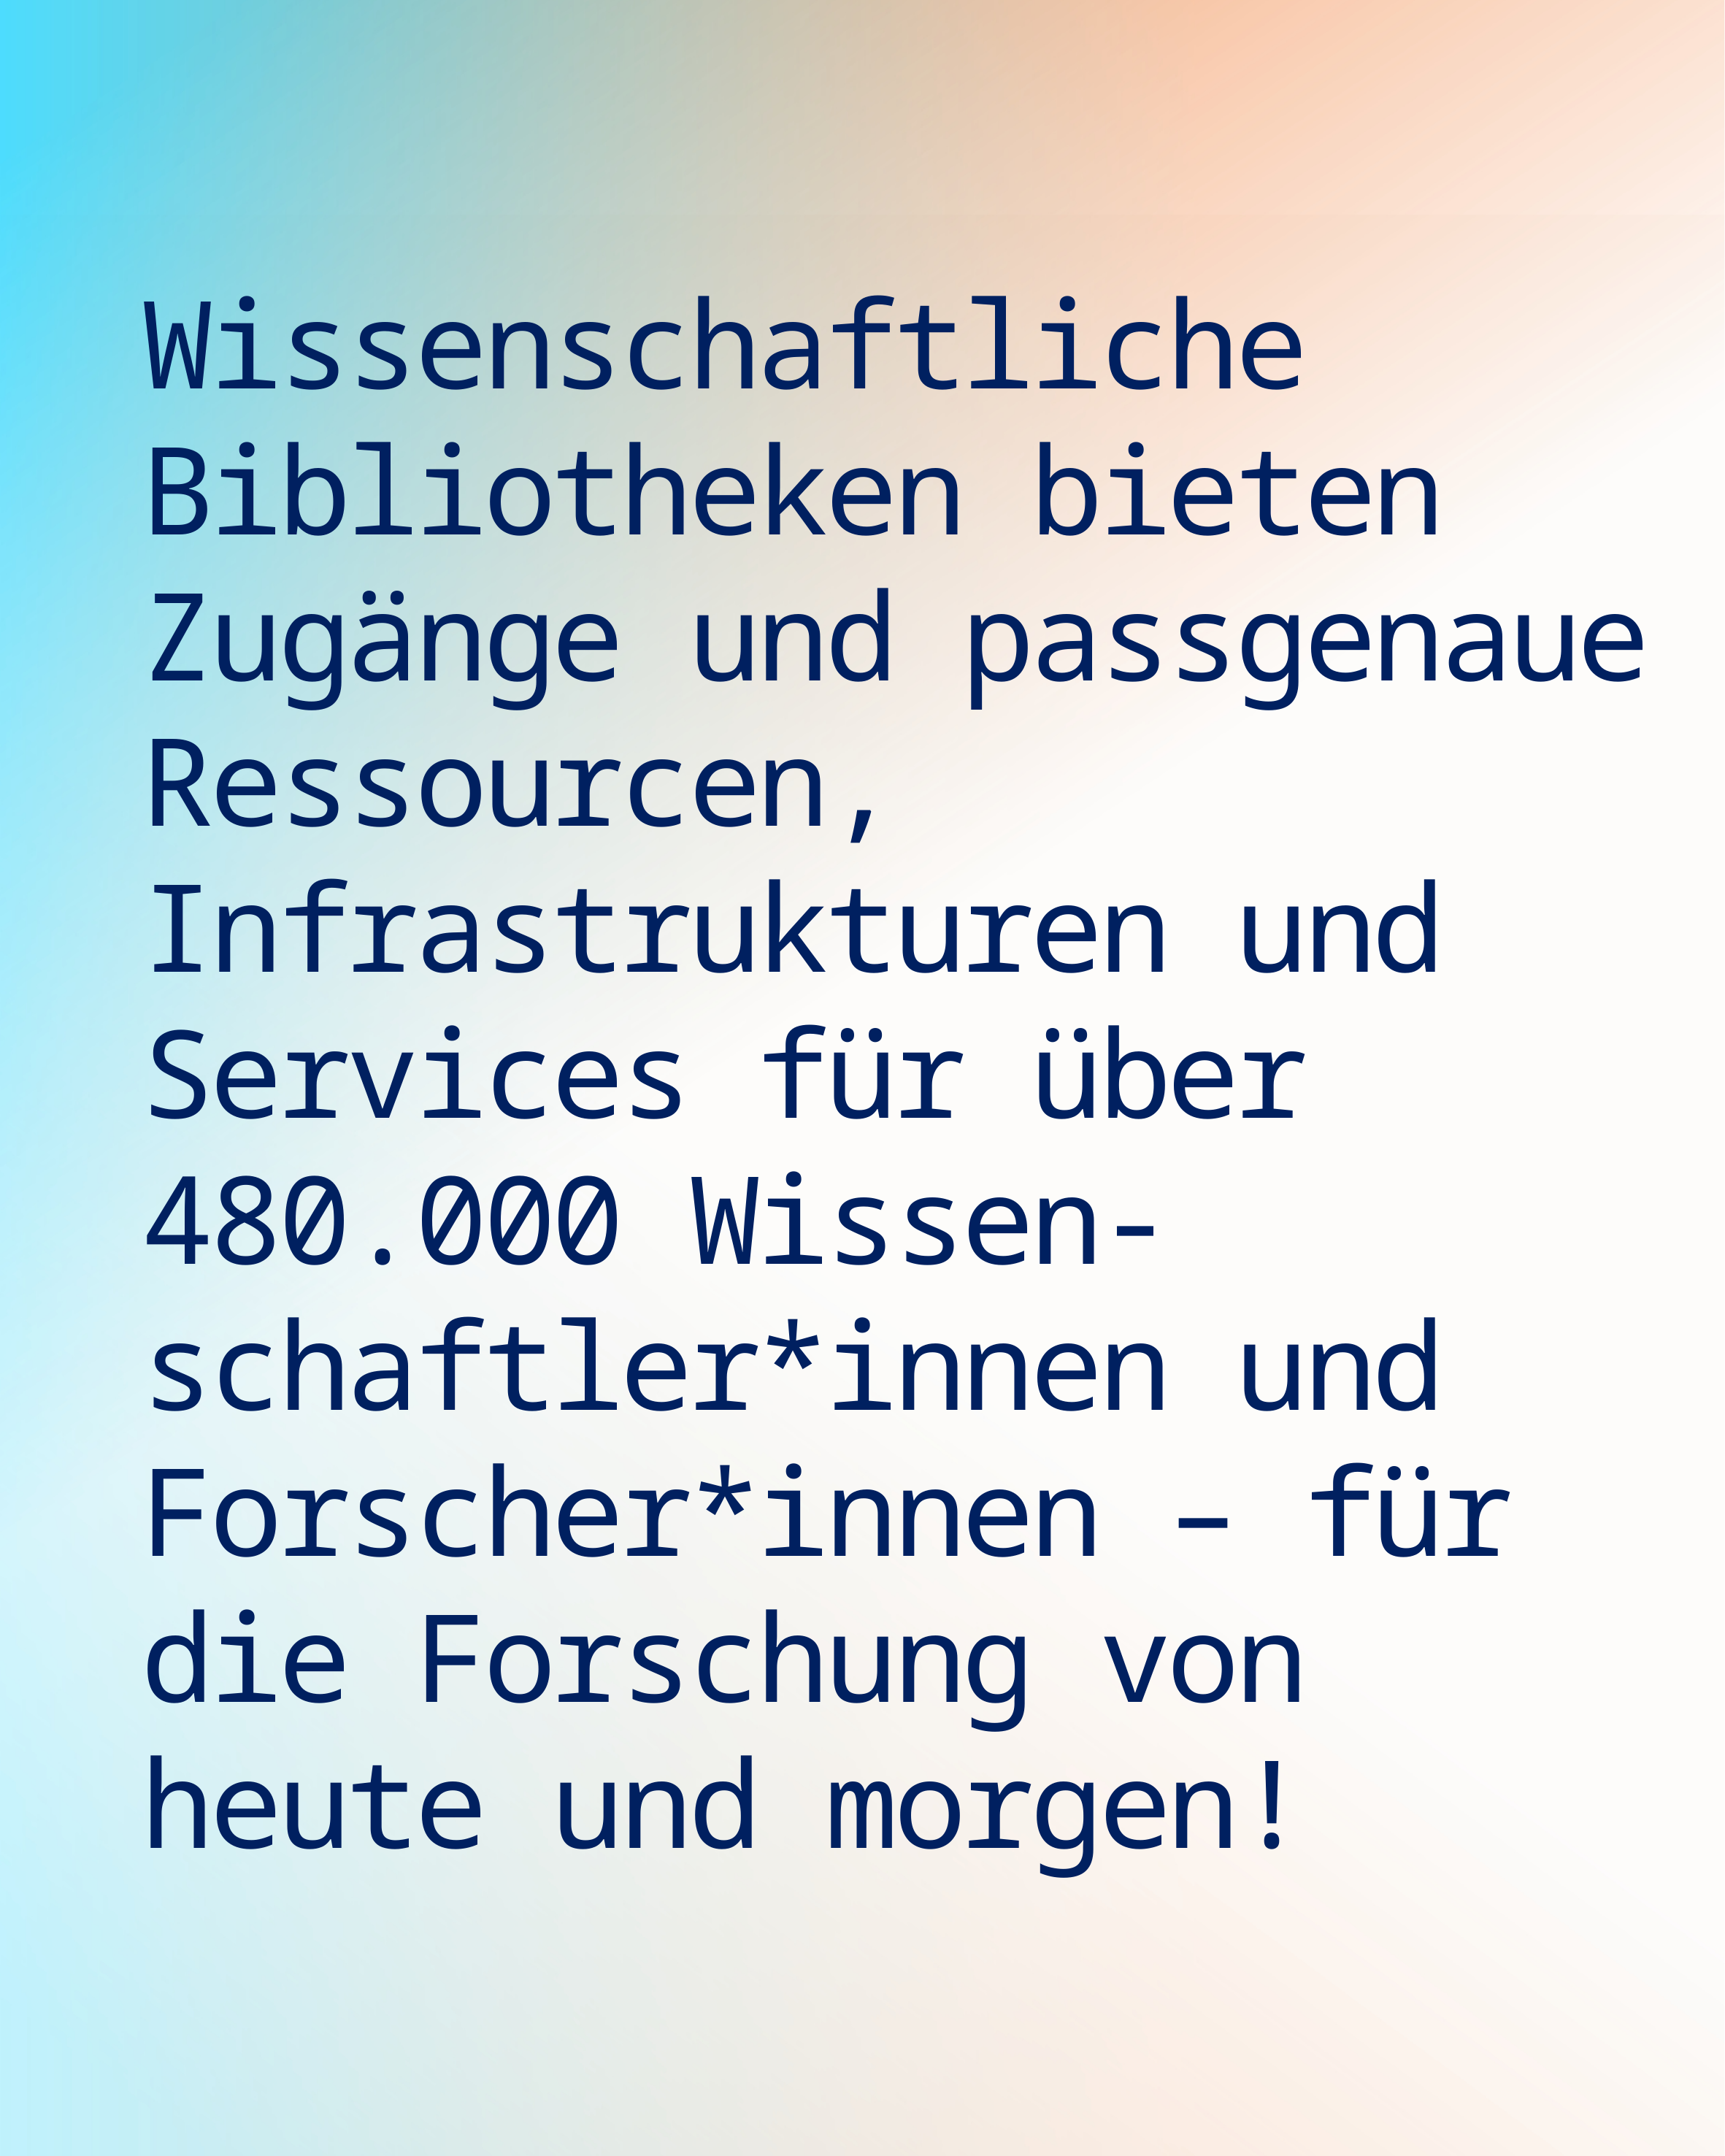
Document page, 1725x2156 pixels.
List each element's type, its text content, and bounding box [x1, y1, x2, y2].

picture [0, 0, 1725, 2156]
text_box Wissenschaftliche Bibliotheken bieten Zugänge und passgenaue Ressourcen, Infrastrukturen und Services für über 480.000 Wissen-schaftler*innen und Forscher*innen – für die Forschung von heute und morgen! [131, 261, 1673, 1879]
